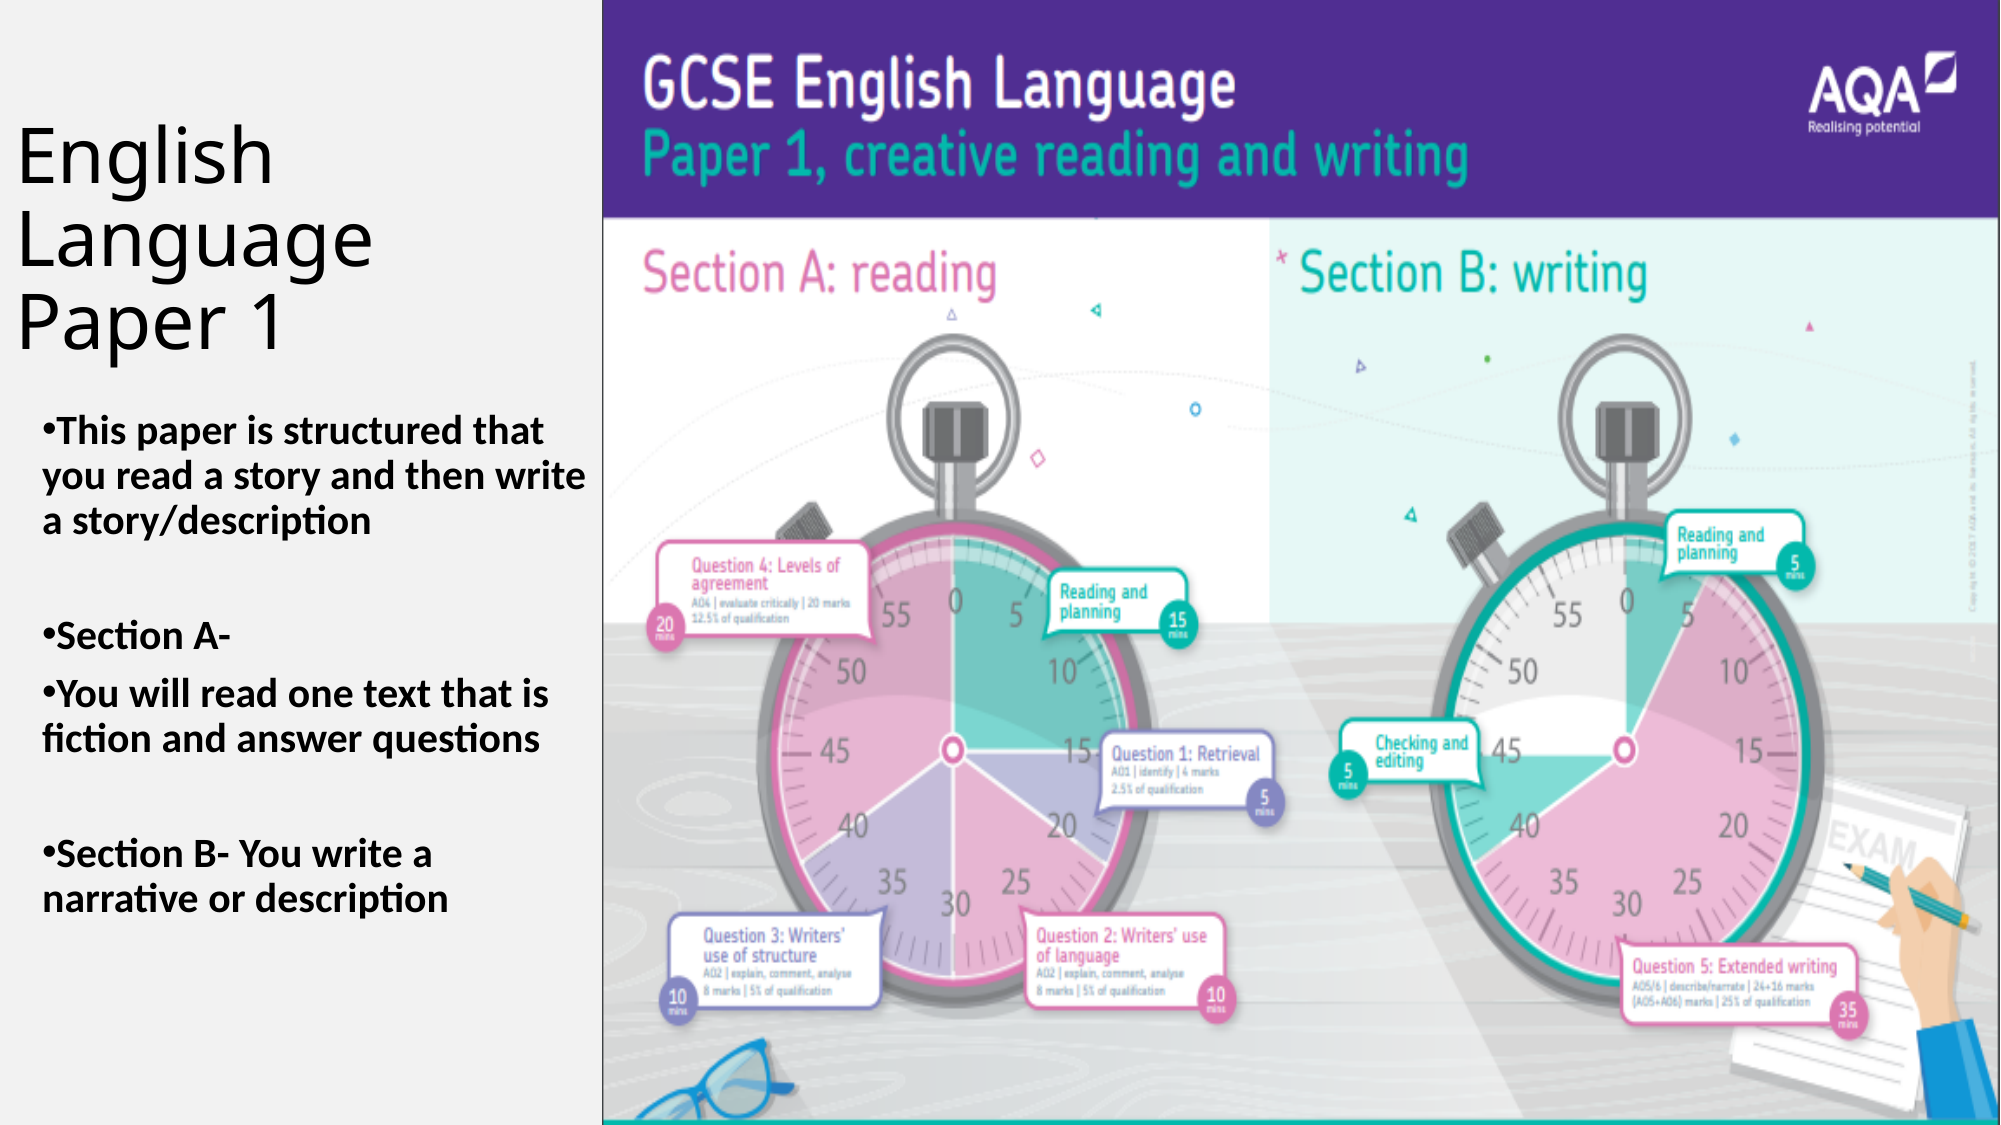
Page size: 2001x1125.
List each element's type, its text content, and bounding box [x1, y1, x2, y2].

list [601, 0, 2000, 1125]
text_box This paper is structured that you read a story and then write a story/description Section A- You will read one text that is fiction and answer questions Section B- You write a narrative or description [27, 400, 601, 1022]
title English Language Paper 1 [0, 108, 575, 375]
